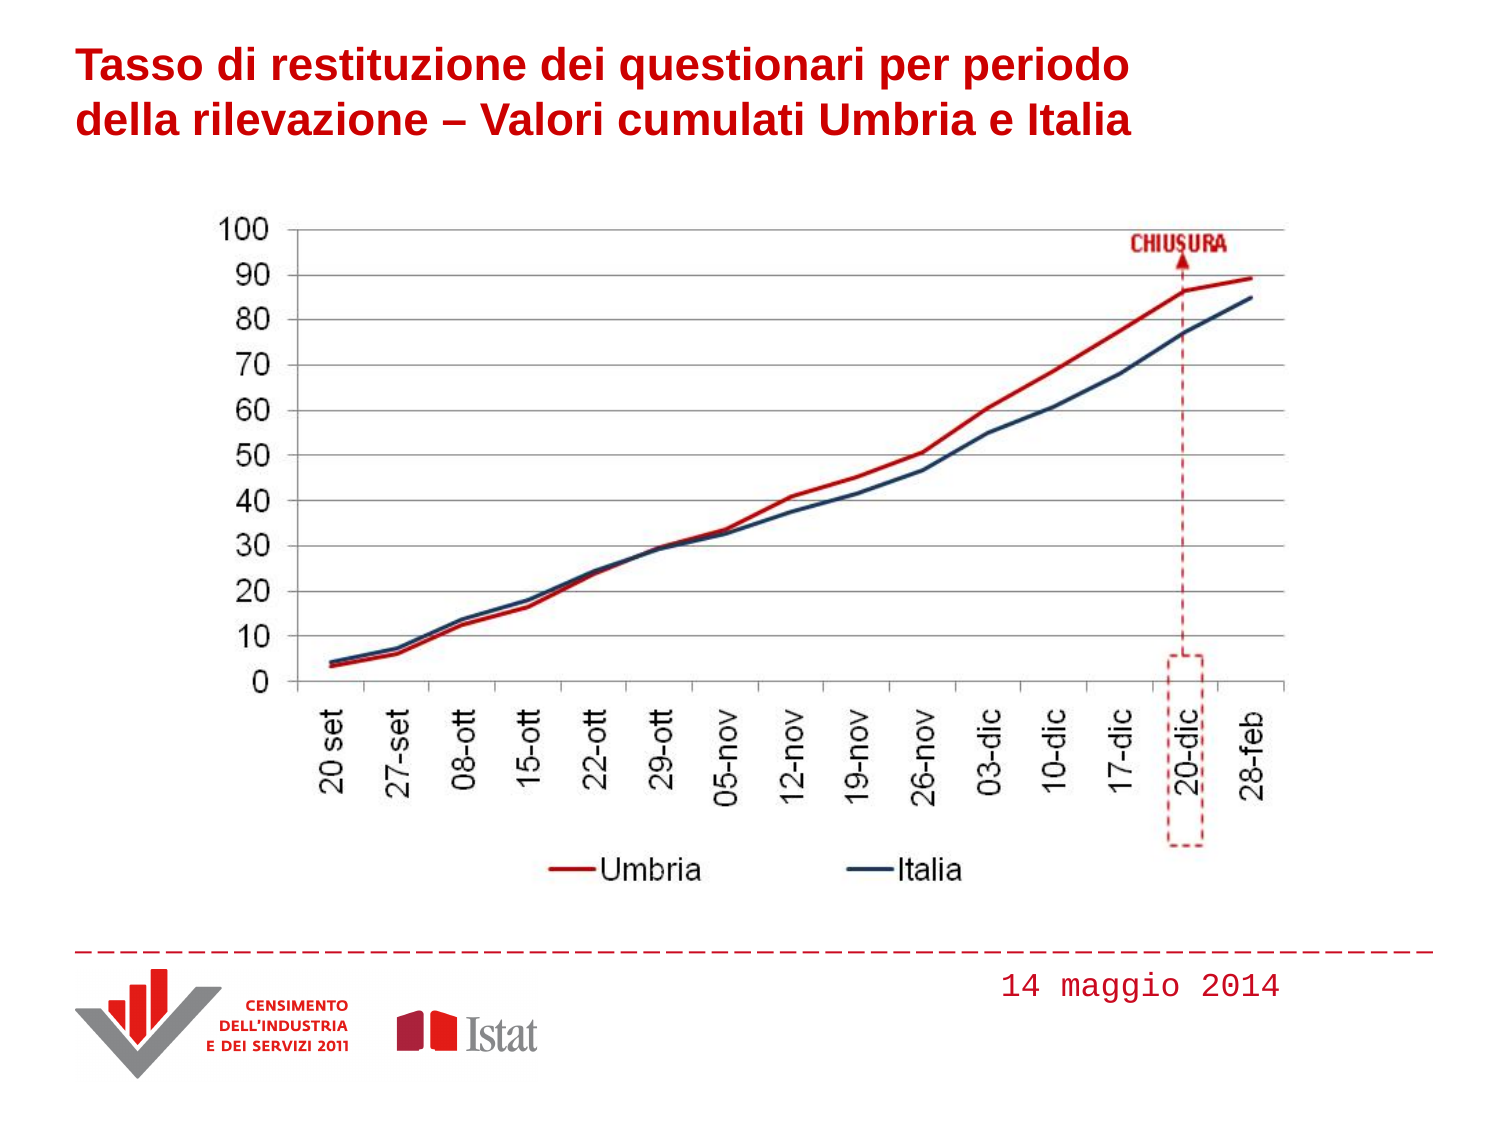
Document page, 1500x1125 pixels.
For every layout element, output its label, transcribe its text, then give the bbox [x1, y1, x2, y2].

text_box 14 maggio 2014 [986, 955, 1471, 1011]
picture [74, 969, 538, 1082]
picture [202, 198, 1290, 921]
text_box Tasso di restituzione dei questionari per periodo della rilevazione – Valori cumulati Umbria e Italia [75, 54, 1162, 125]
